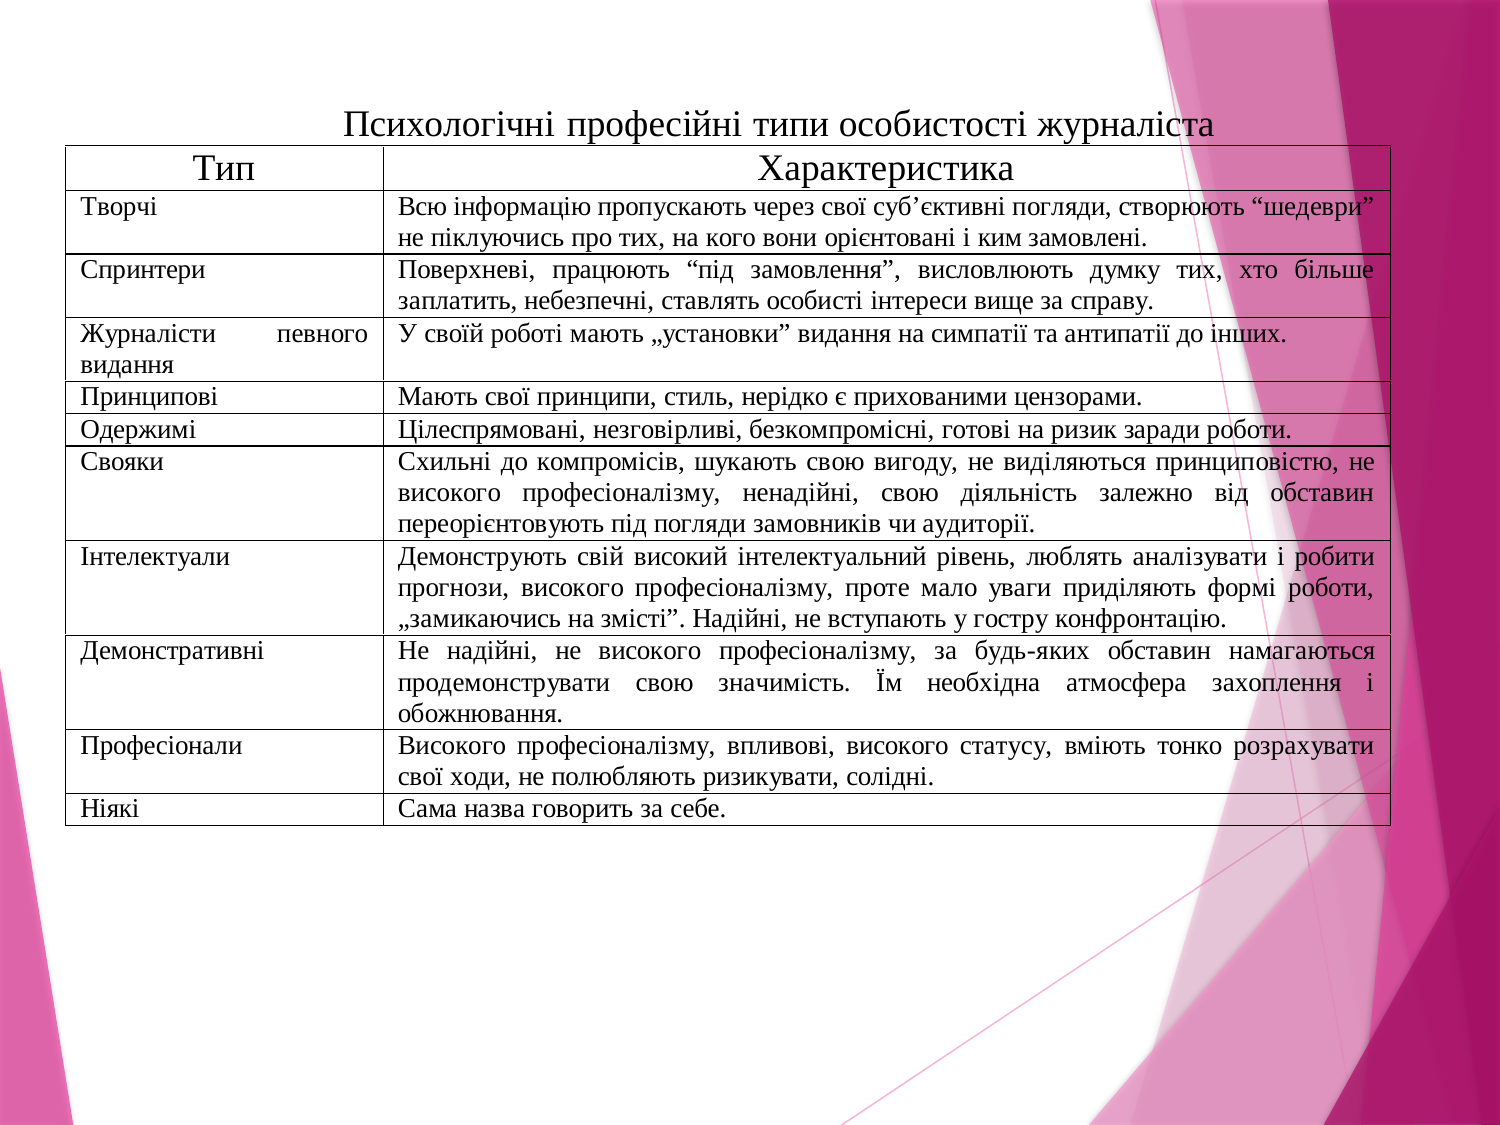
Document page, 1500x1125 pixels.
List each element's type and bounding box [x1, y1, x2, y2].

list [64, 101, 1400, 871]
